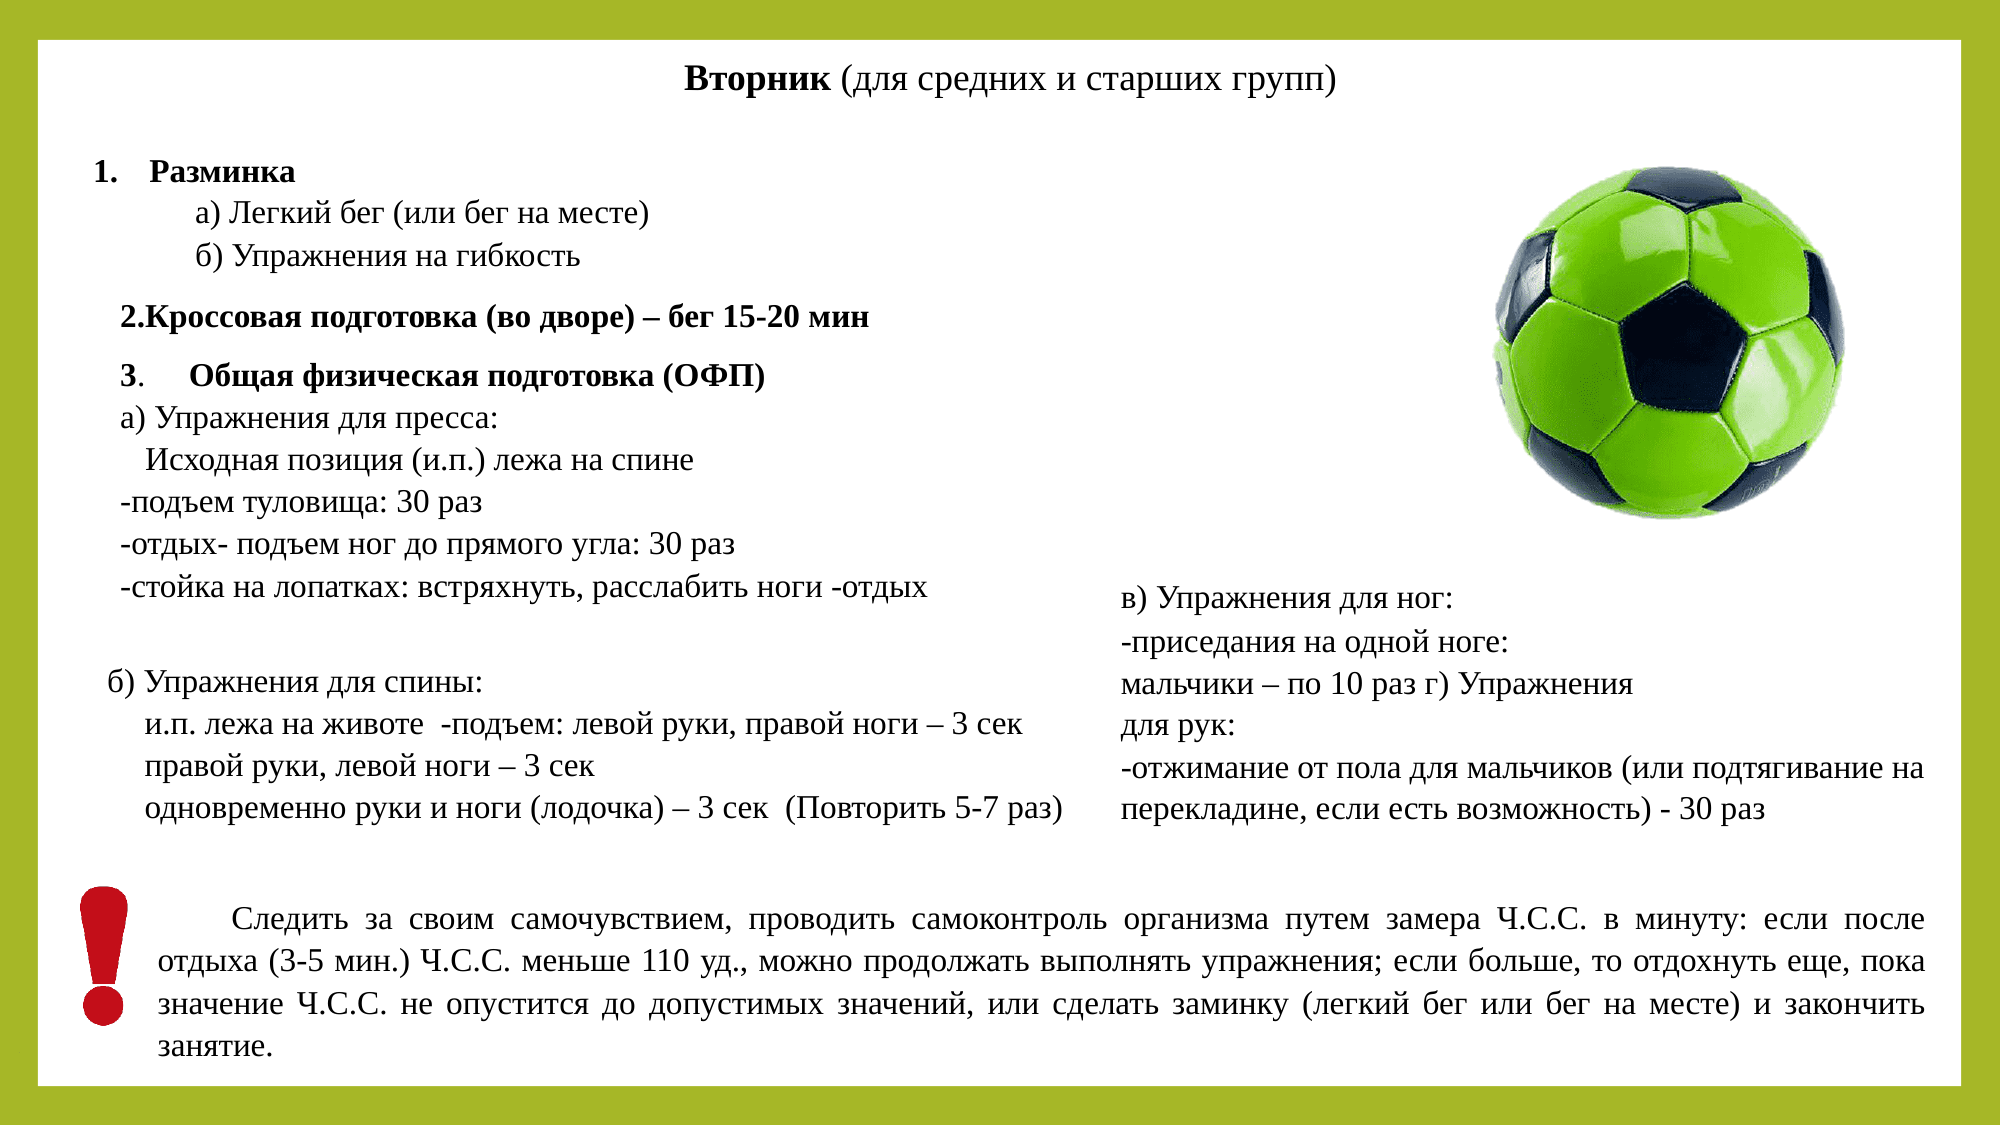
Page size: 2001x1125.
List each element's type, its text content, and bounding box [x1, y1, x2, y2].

picture [1327, 149, 2000, 538]
text_box Вторник (для средних и старших групп) Разминка а) Легкий бег (или бег на месте) б) Упражнения на гибкость 2.Кроссовая подготовка (во дворе) – бег 15-20 мин 3. Общая физическая подготовка (ОФП) а) Упражнения для пресса: Исходная позиция (и.п.) лежа на спине -подъем туловища: 30 раз -отдых- подъем ног до прямого угла: 30 раз -стойка на лопатках: встряхнуть, расслабить ноги -отдых Следить за своим самочувствием, проводить самоконтроль организма путем замера Ч.С.С. в минуту: если после отдыха (3-5 мин.) Ч.С.С. меньше 110 уд., можно продолжать выполнять упражнения; если больше, то отдохнуть еще, пока значение Ч.С.С. не опустится до допустимых значений, или сделать заминку (легкий бег или бег на месте) и закончить занятие. [78, 0, 1944, 611]
text_box Вторник (для средних и старших групп) Разминка а) Легкий бег (или бег на месте) б) Упражнения на гибкость 2.Кроссовая подготовка (во дворе) – бег 15-20 мин 3. Общая физическая подготовка (ОФП) а) Упражнения для пресса: Исходная позиция (и.п.) лежа на спине -подъем туловища: 30 раз -отдых- подъем ног до прямого угла: 30 раз -стойка на лопатках: встряхнуть, расслабить ноги -отдых Следить за своим самочувствием, проводить самоконтроль организма путем замера Ч.С.С. в минуту: если после отдыха (3-5 мин.) Ч.С.С. меньше 110 уд., можно продолжать выполнять упражнения; если больше, то отдохнуть еще, пока значение Ч.С.С. не опустится до допустимых значений, или сделать заминку (легкий бег или бег на месте) и закончить занятие. [78, 874, 1944, 1089]
picture [12, 864, 195, 1061]
text_box б) Упражнения для спины: и.п. лежа на животе -подъем: левой руки, правой ноги – 3 сек правой руки, левой ноги – 3 сек одновременно руки и ноги (лодочка) – 3 сек (Повторить 5-7 раз) [13, 611, 1212, 876]
text_box в) Упражнения для ног: -приседания на одной ноге: мальчики – по 10 раз г) Упражнения для рук: -отжимание от пола для мальчиков (или подтягивание на перекладине, если есть возможность) - 30 раз [1026, 525, 2000, 874]
